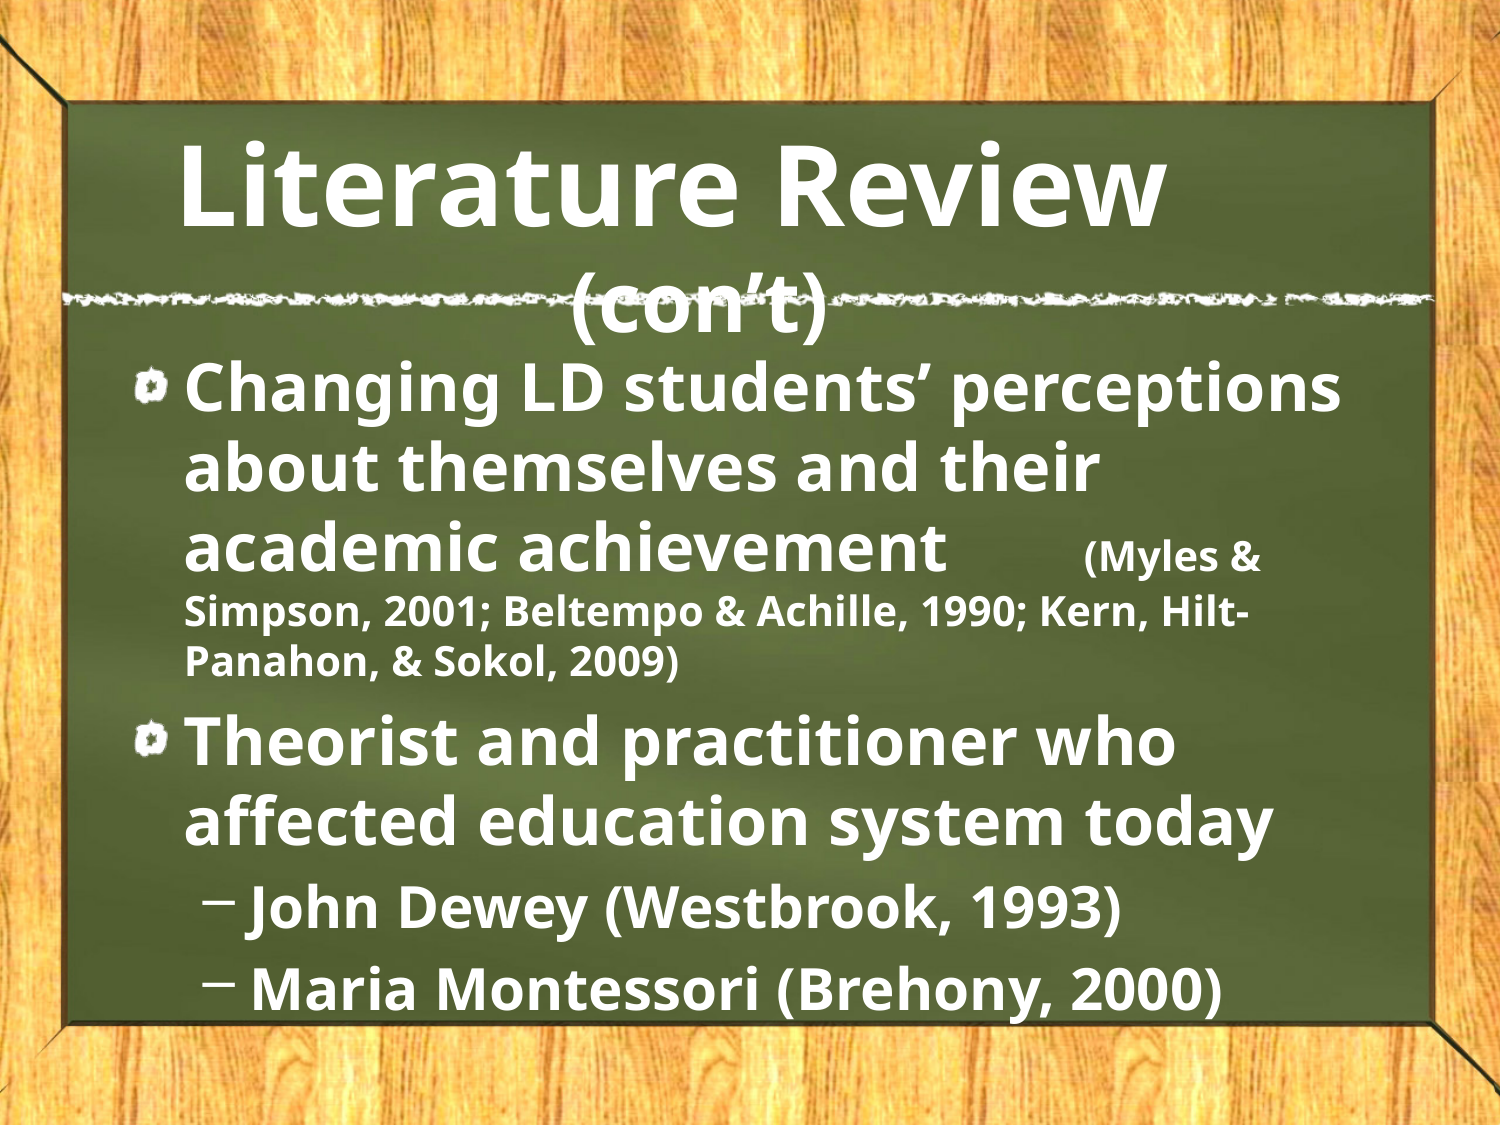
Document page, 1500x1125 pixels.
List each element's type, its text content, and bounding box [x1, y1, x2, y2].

title Literature Review (con’t) [112, 137, 1288, 326]
picture [0, 0, 1500, 1125]
list Changing LD students’ perceptions about themselves and their academic achievement (Myles & Simpson, 2001; Beltempo & Achille, 1990; Kern, Hilt-Panahon, & Sokol, 2009) Theorist and practitioner who affected education system today John Dewey (Westbrook, 1993) Maria Montessori (Brehony, 2000) [112, 337, 1388, 1013]
